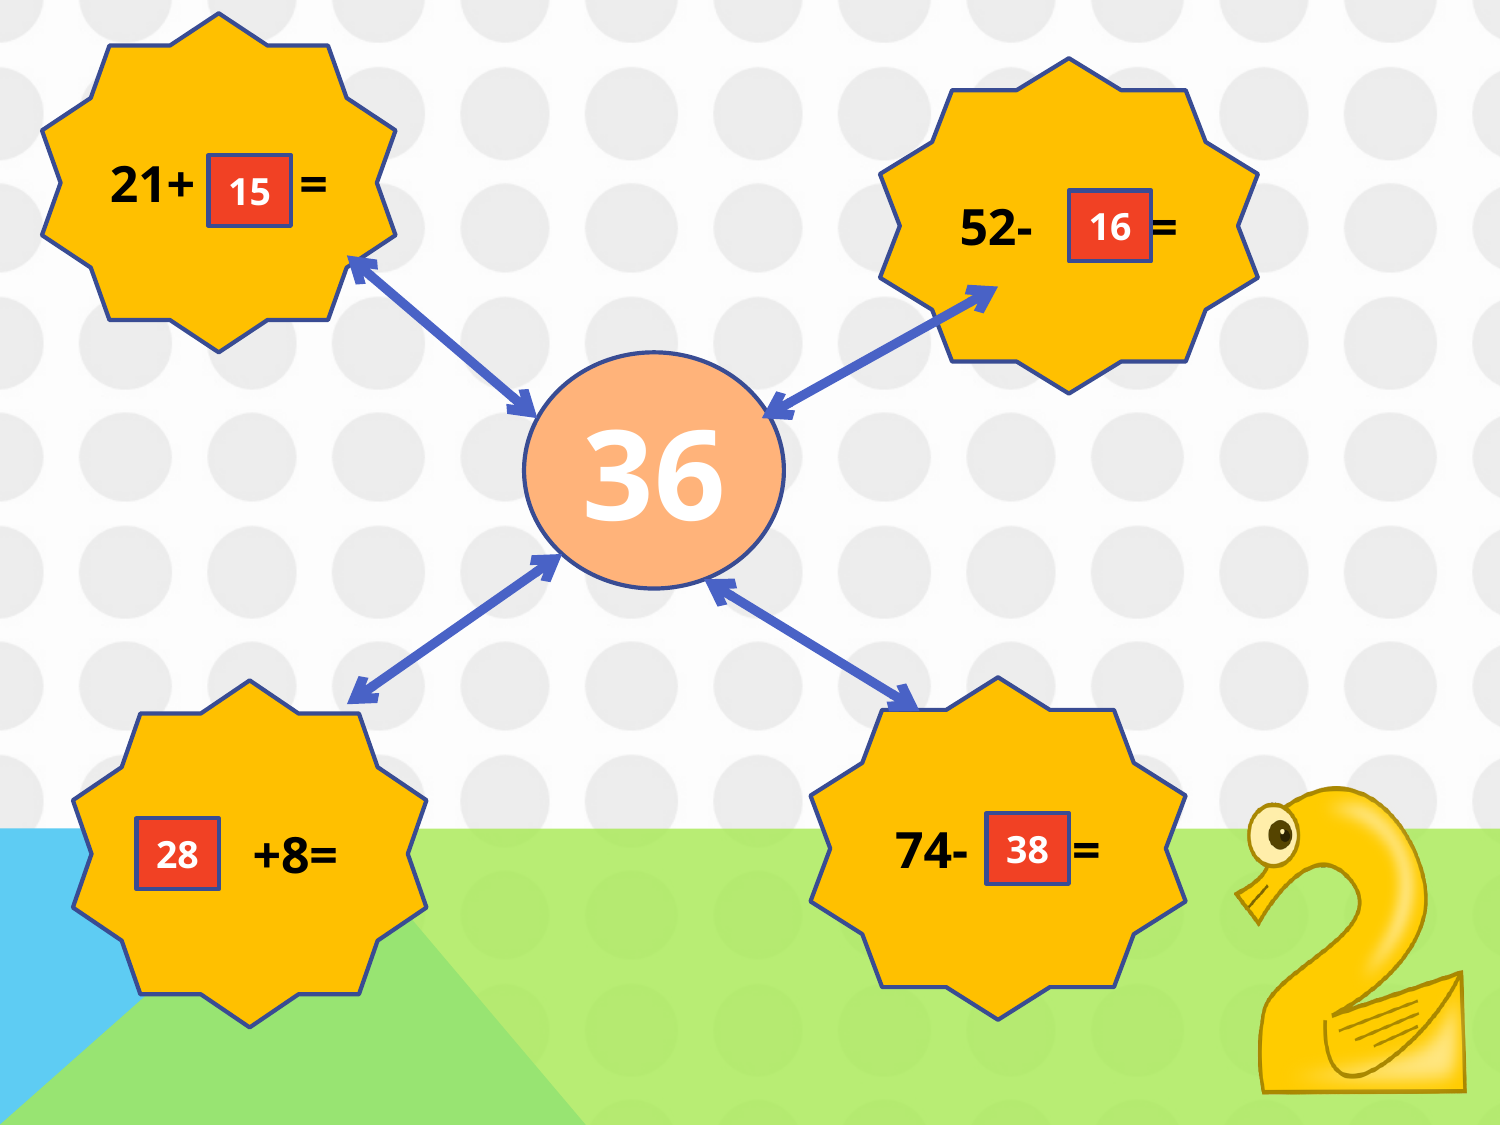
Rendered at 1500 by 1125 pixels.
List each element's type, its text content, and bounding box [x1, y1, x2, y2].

text_box 52- = [877, 56, 1260, 396]
text_box 15 [206, 153, 293, 228]
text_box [346, 255, 538, 419]
text_box +8= [70, 678, 429, 1030]
text_box 36 [521, 350, 786, 591]
text_box 16 [1067, 188, 1153, 263]
picture [1234, 786, 1473, 1100]
text_box 74- = [808, 675, 1188, 1022]
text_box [761, 286, 999, 419]
text_box 38 [984, 811, 1071, 886]
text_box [346, 553, 563, 705]
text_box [703, 579, 920, 712]
text_box 21+ = [39, 11, 398, 355]
text_box 28 [134, 816, 221, 891]
